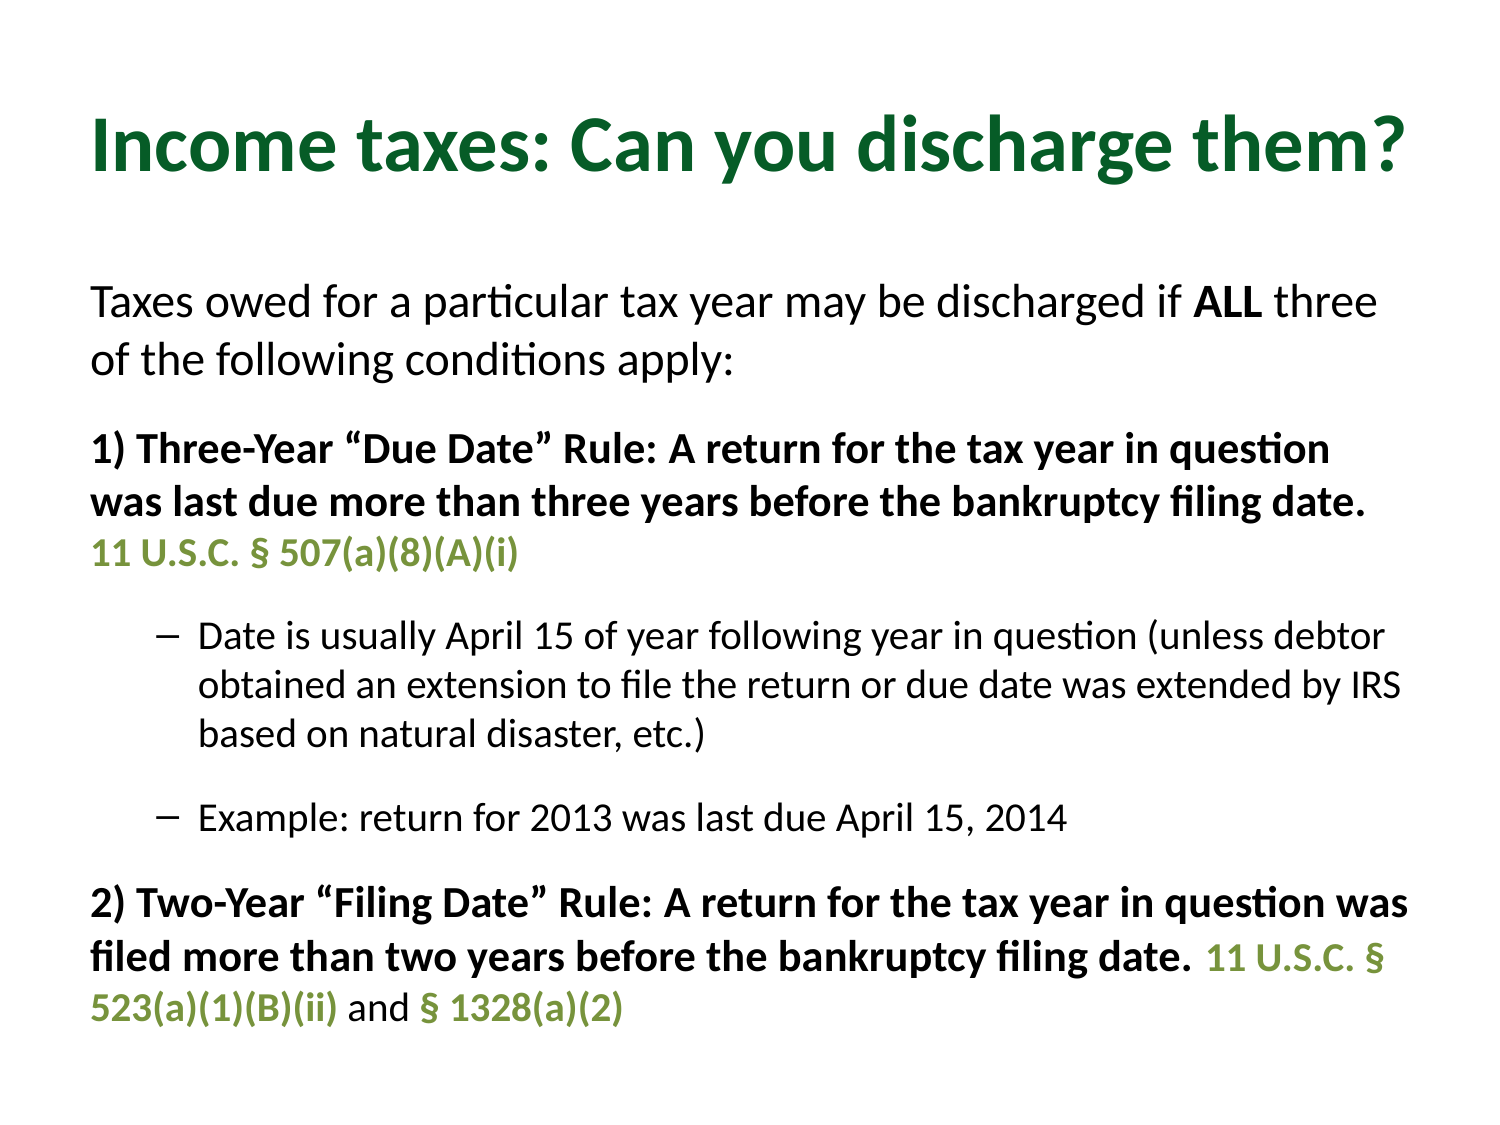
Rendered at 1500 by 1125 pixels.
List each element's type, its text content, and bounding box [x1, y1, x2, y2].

list Taxes owed for a particular tax year may be discharged if ALL three of the following conditions apply: 1) Three-Year “Due Date” Rule: A return for the tax year in question was last due more than three years before the bankruptcy filing date. 11 U.S.C. § 507(a)(8)(A)(i) Date is usually April 15 of year following year in question (unless debtor obtained an extension to file the return or due date was extended by IRS based on natural disaster, etc.) Example: return for 2013 was last due April 15, 2014 2) Two-Year “Filing Date” Rule: A return for the tax year in question was filed more than two years before the bankruptcy filing date. 11 U.S.C. § 523(a)(1)(B)(ii) and § 1328(a)(2) [75, 262, 1425, 1038]
title Income taxes: Can you discharge them? [75, 45, 1425, 233]
